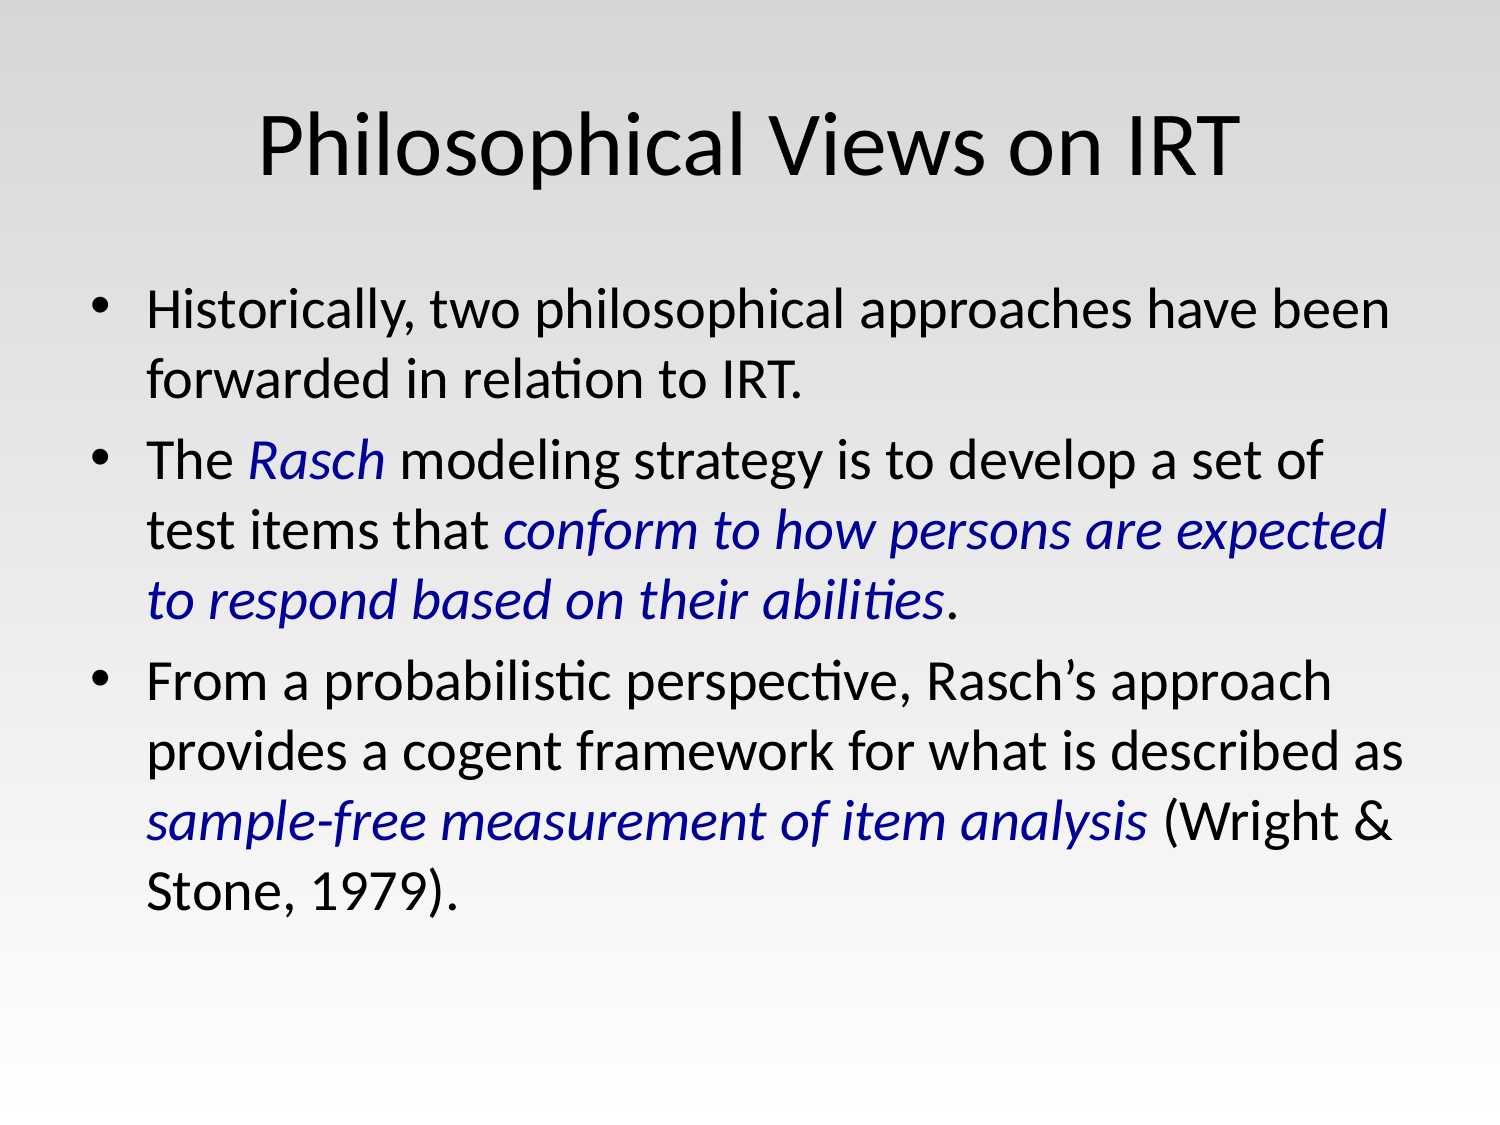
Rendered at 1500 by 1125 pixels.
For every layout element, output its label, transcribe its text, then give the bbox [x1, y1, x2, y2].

list Historically, two philosophical approaches have been forwarded in relation to IRT. The Rasch modeling strategy is to develop a set of test items that conform to how persons are expected to respond based on their abilities. From a probabilistic perspective, Rasch’s approach provides a cogent framework for what is described as sample-free measurement of item analysis (Wright & Stone, 1979). [75, 262, 1425, 1005]
title Philosophical Views on IRT [75, 45, 1425, 233]
